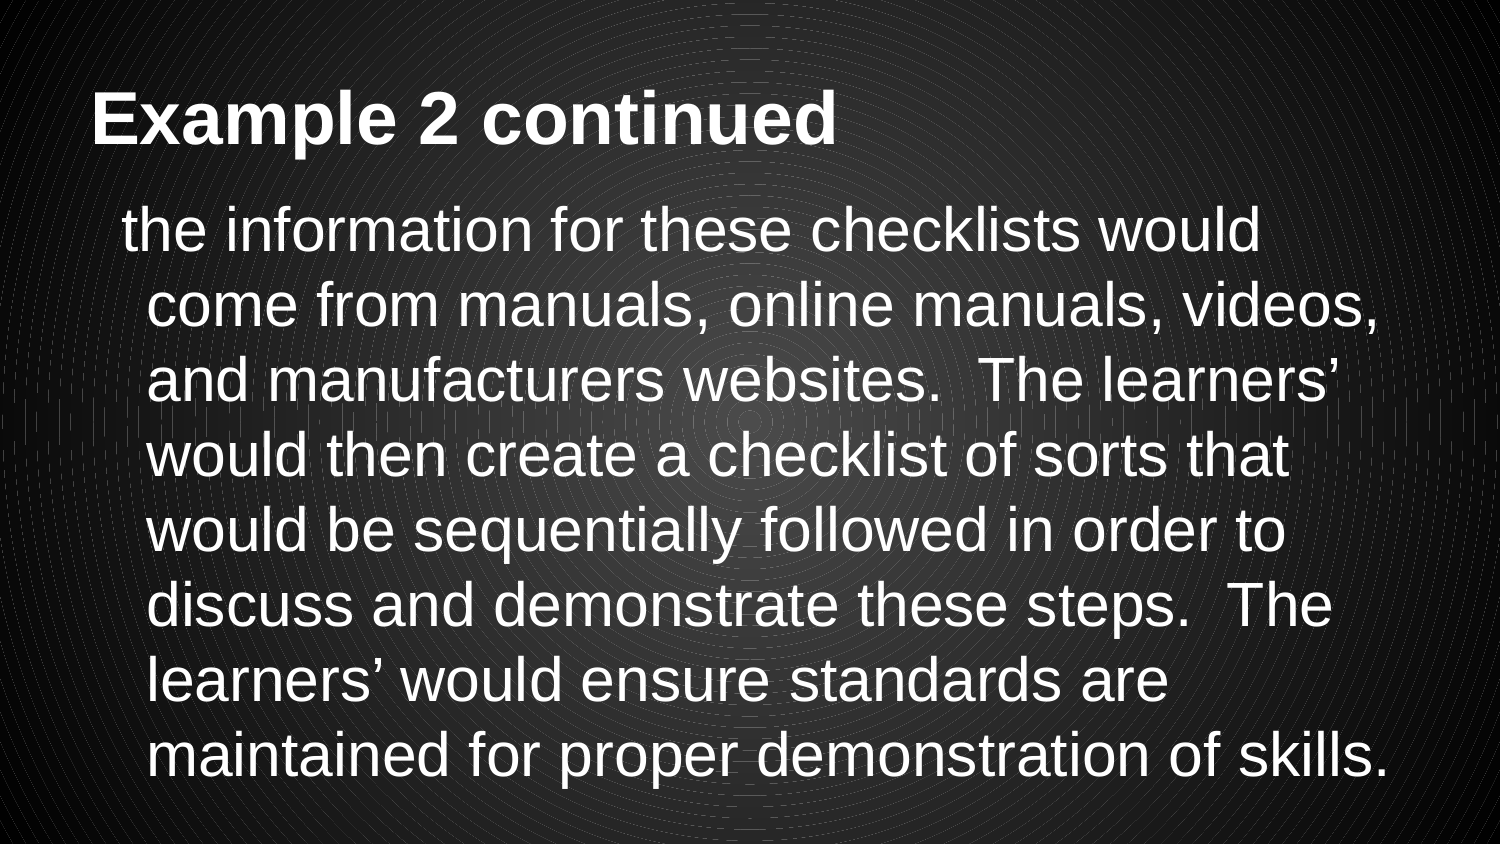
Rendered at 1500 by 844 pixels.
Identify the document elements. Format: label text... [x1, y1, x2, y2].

title Example 2 continued [75, 33, 1425, 174]
list the information for these checklists would come from manuals, online manuals, videos, and manufacturers websites. The learners’ would then create a checklist of sorts that would be sequentially followed in order to discuss and demonstrate these steps. The learners’ would ensure standards are maintained for proper demonstration of skills. [75, 174, 1425, 808]
